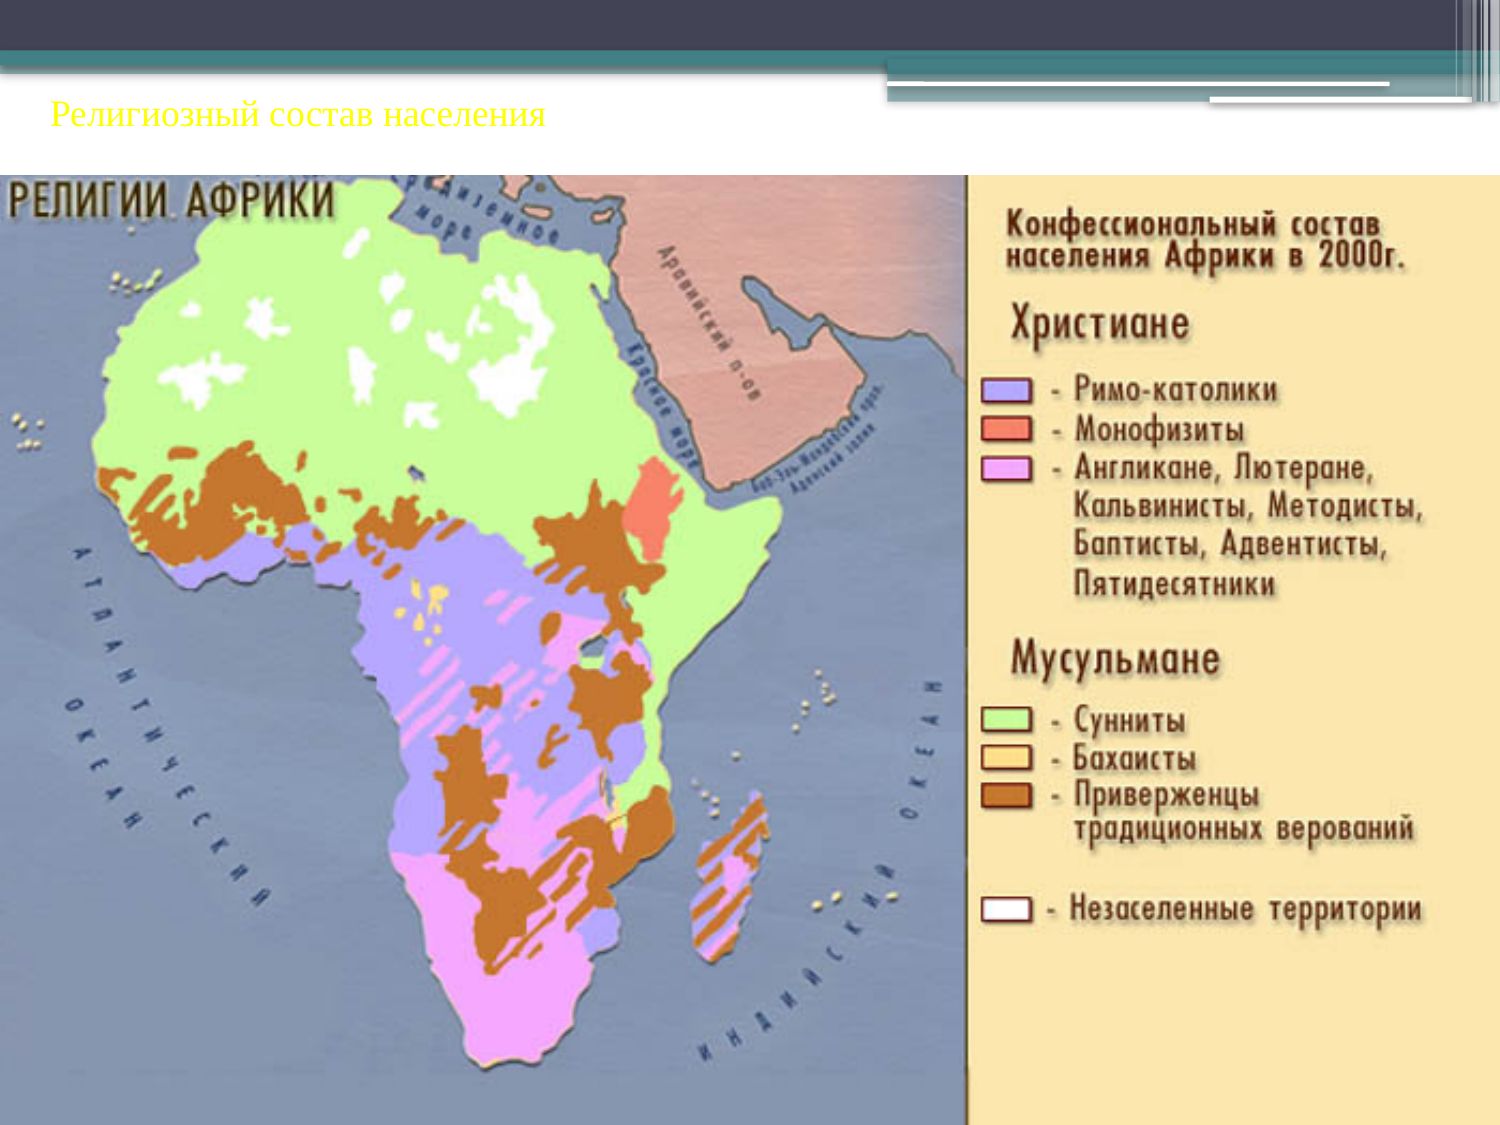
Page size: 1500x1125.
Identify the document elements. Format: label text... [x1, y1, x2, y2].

picture [0, 175, 1500, 1125]
text_box Религиозный состав населения [35, 81, 1407, 142]
